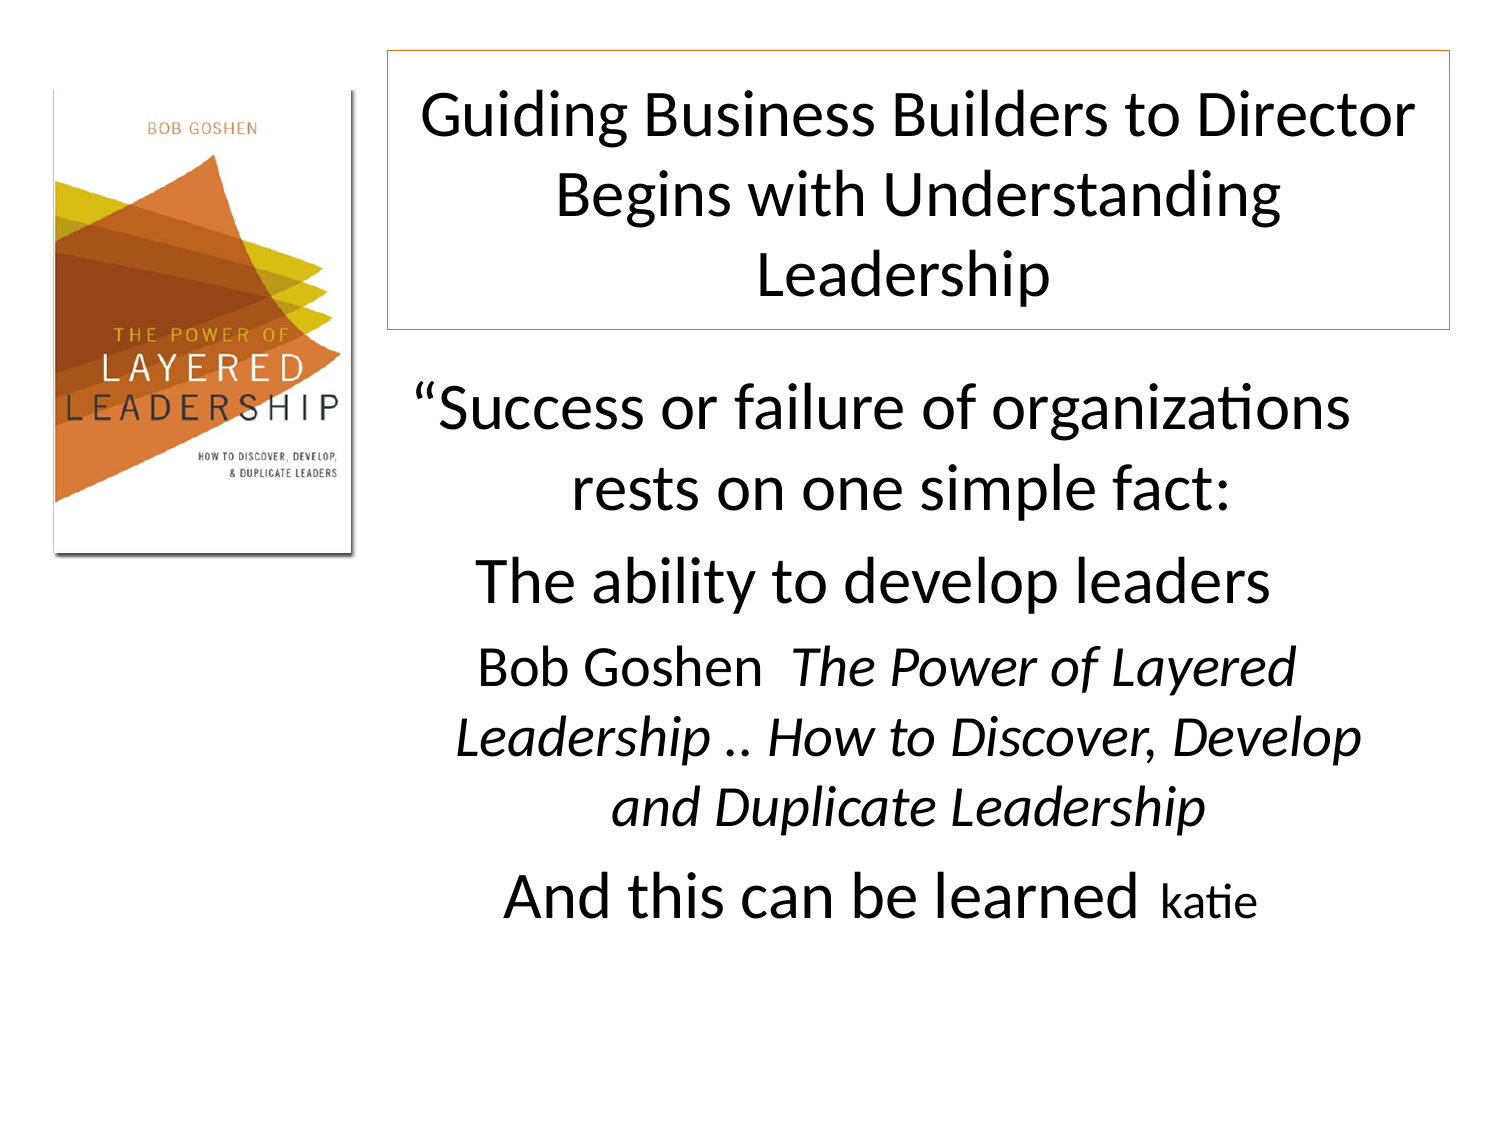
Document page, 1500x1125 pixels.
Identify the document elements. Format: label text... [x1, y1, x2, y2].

list “Success or failure of organizations rests on one simple fact: The ability to develop leaders Bob Goshen The Power of Layered Leadership .. How to Discover, Develop and Duplicate Leadership And this can be learned katie [337, 262, 1425, 1088]
title Guiding Business Builders to Director Begins with Understanding Leadership [387, 50, 1450, 330]
picture [0, 90, 401, 563]
